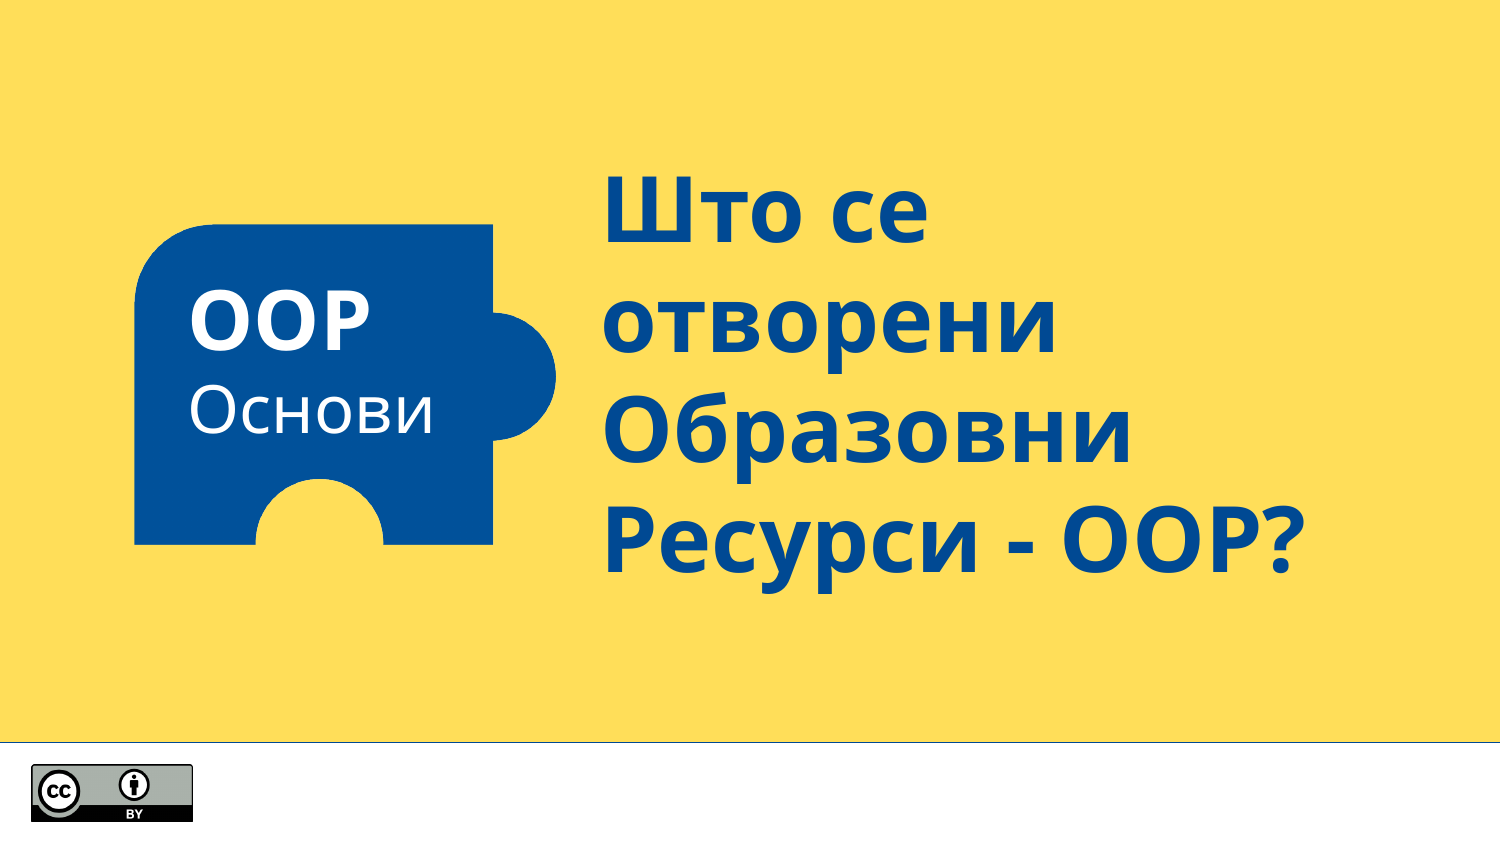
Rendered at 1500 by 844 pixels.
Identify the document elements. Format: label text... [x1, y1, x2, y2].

text_box Што се отворени Образовни Ресурси - ООР? [585, 135, 1325, 606]
picture [133, 224, 556, 545]
picture [31, 764, 193, 822]
text_box [0, 750, 1500, 844]
text_box ООР Основи [560, 252, 819, 463]
